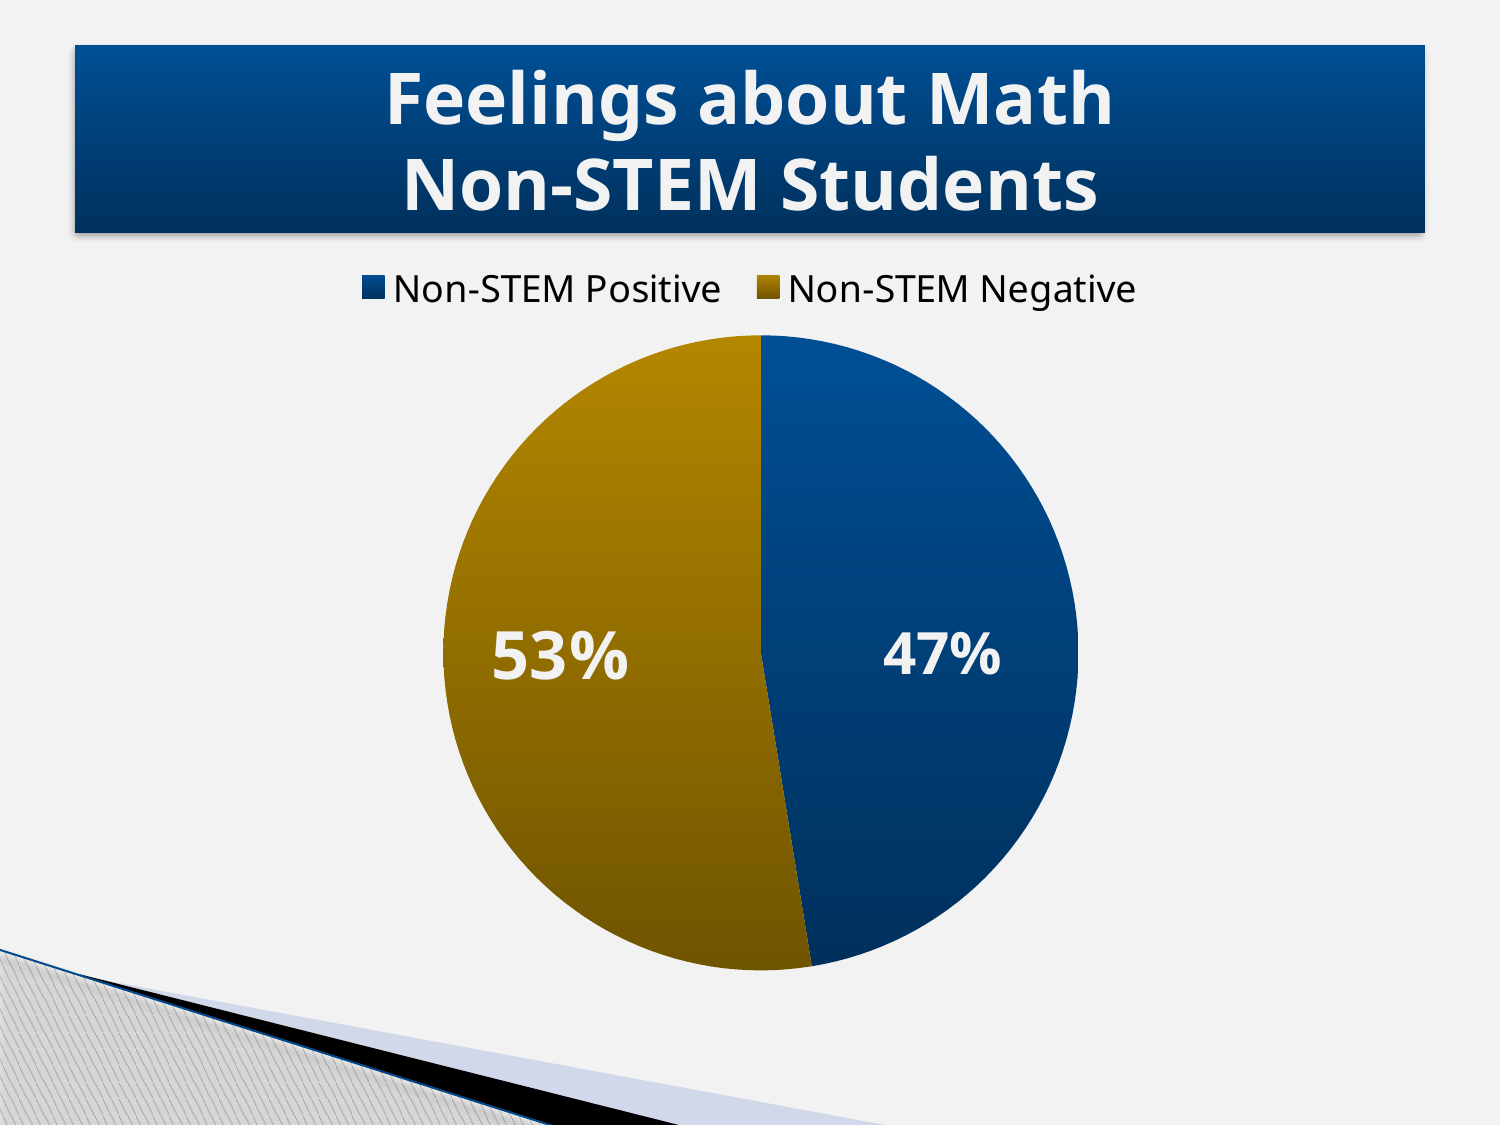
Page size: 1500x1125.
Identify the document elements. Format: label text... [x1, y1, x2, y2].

title Feelings about Math Non-STEM Students [74, 44, 1426, 233]
chart [74, 242, 1426, 986]
